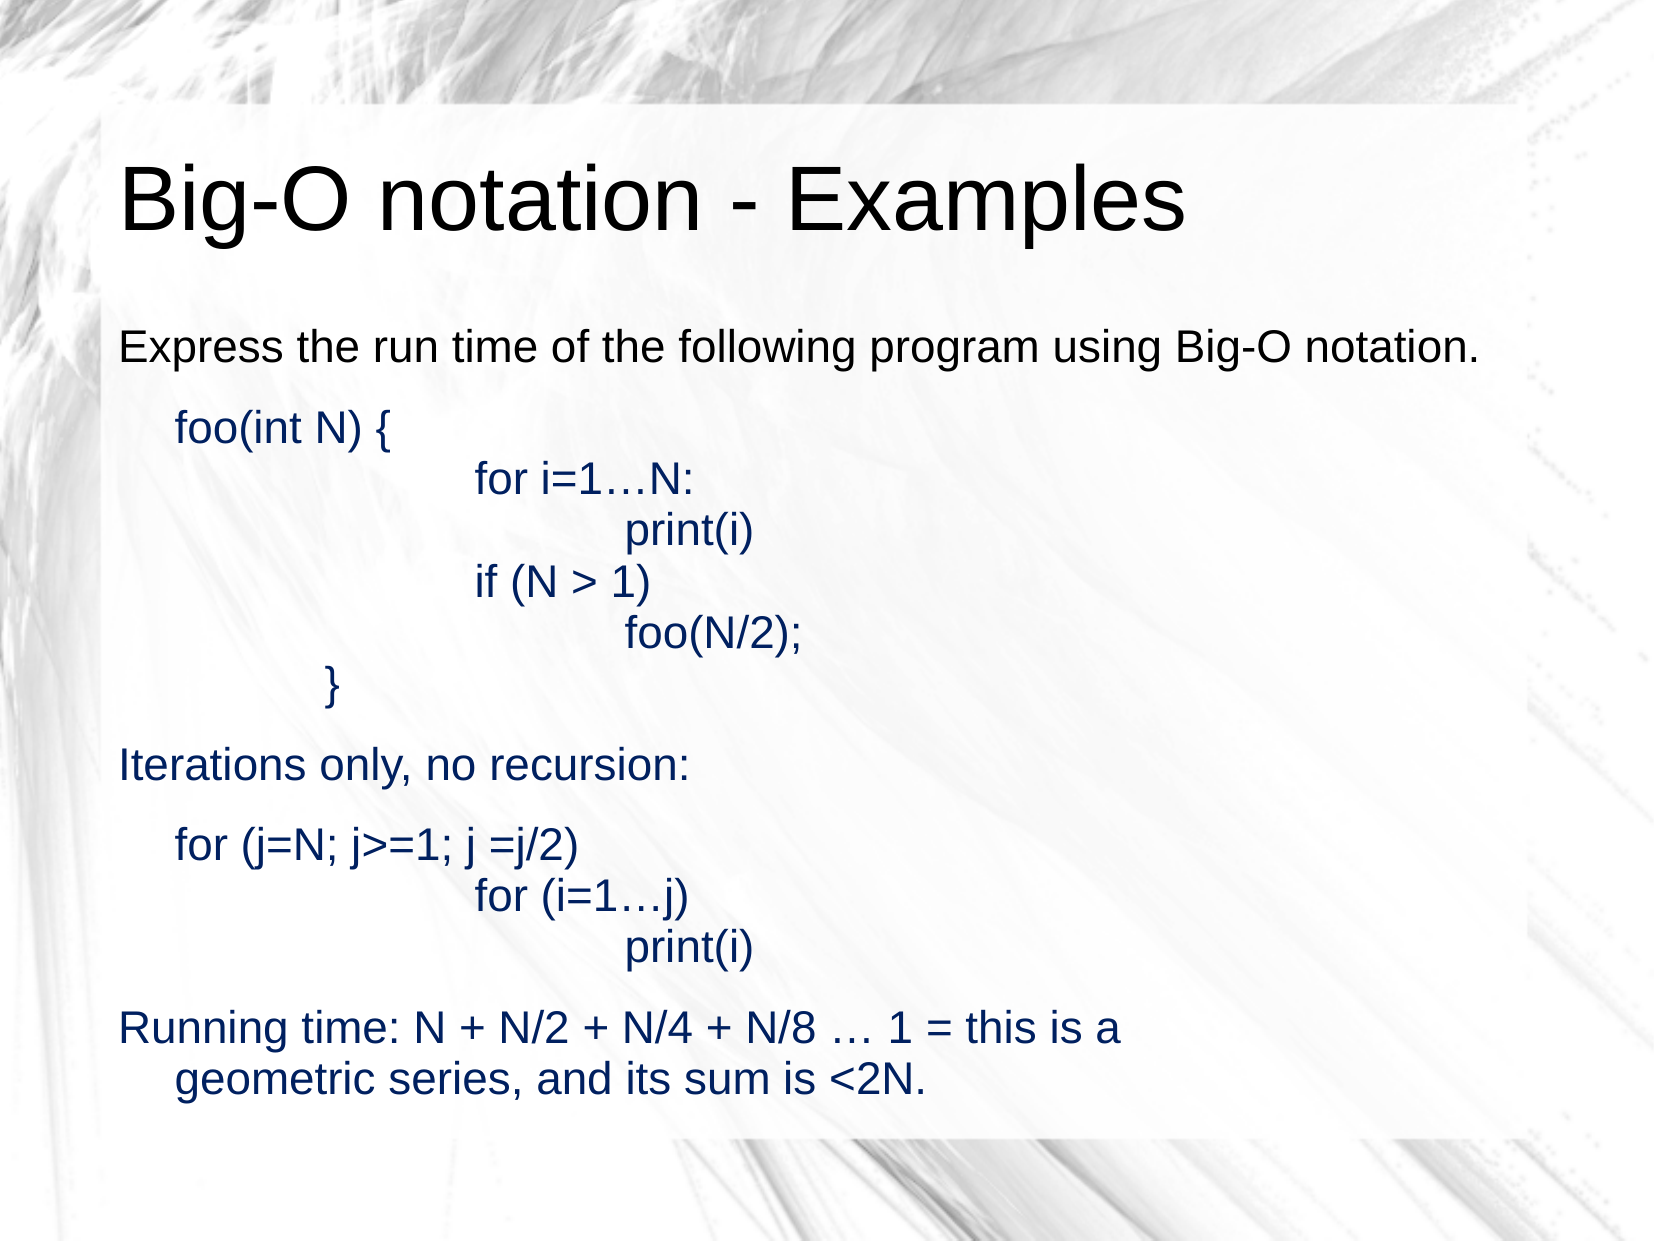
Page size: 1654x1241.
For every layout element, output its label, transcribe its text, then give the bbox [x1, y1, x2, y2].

picture [0, 0, 1654, 1241]
title Big-O notation - Examples [118, 112, 1506, 281]
list Express the run time of the following program using Big-O notation. foo(int N) { for i=1…N: print(i) if (N > 1) foo(N/2); } Iterations only, no recursion: for (j=N; j>=1; j =j/2) for (i=1…j) print(i) Running time: N + N/2 + N/4 + N/8 … 1 = this is a geometric series, and its sum is <2N. [118, 319, 1571, 1109]
